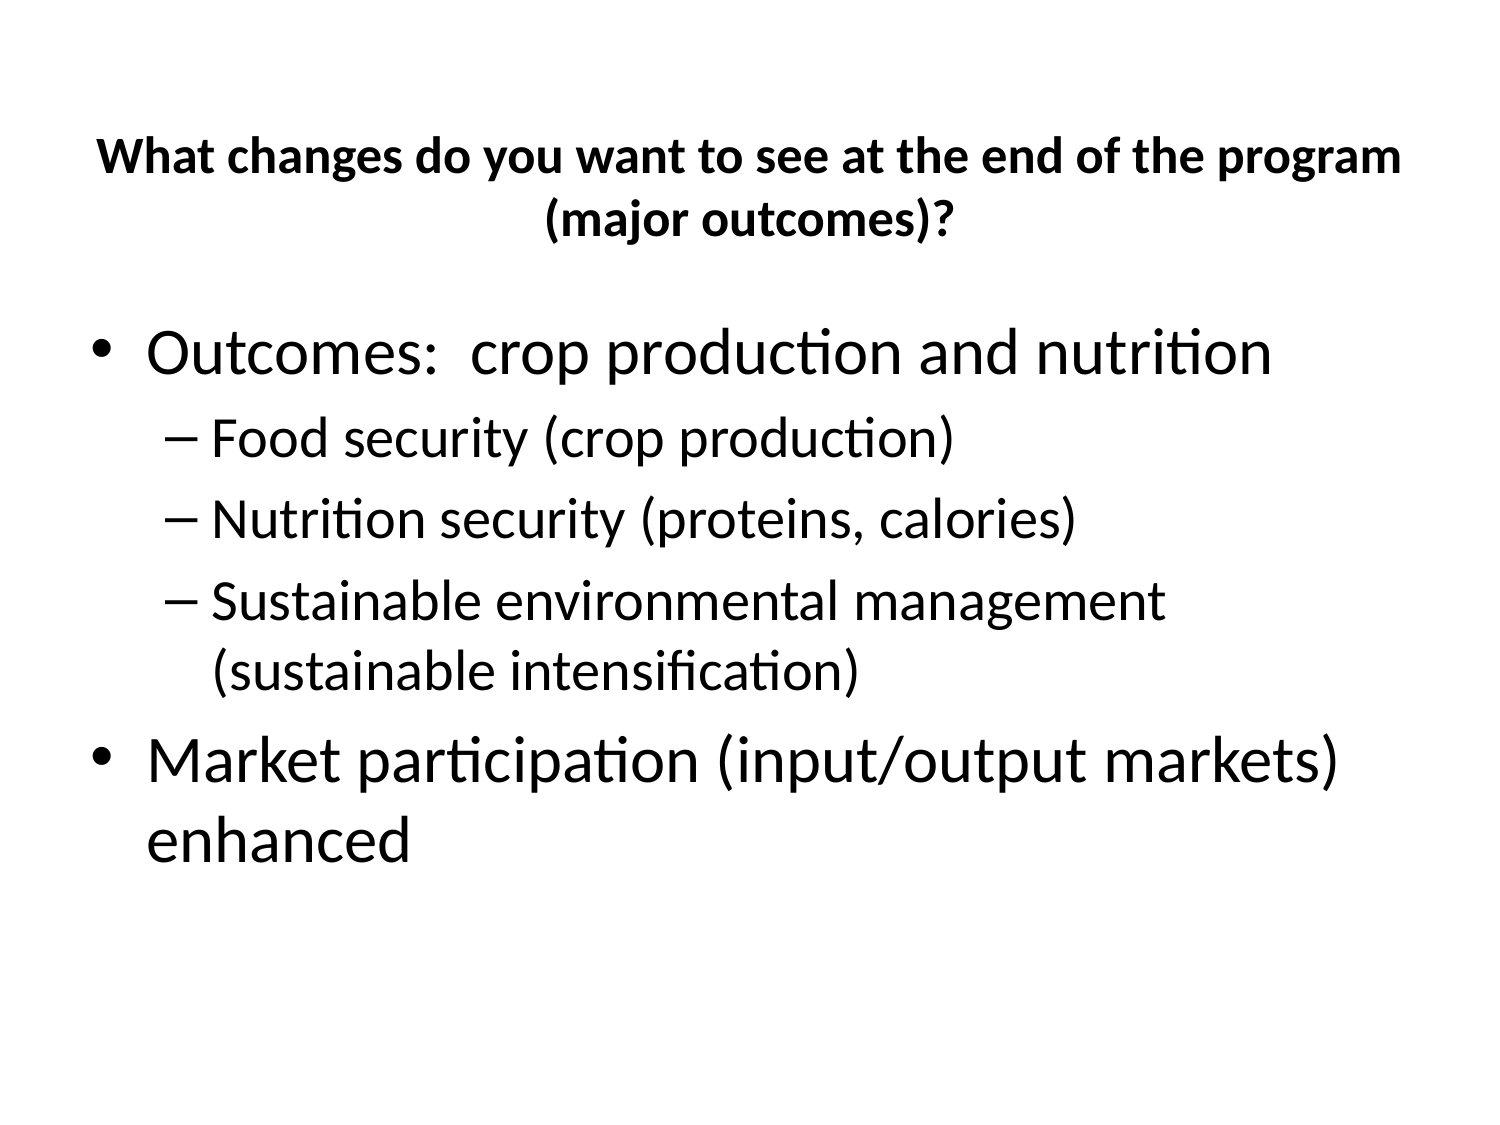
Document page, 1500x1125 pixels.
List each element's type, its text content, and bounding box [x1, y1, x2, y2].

list Outcomes: crop production and nutrition Food security (crop production) Nutrition security (proteins, calories) Sustainable environmental management (sustainable intensification) Market participation (input/output markets) enhanced [75, 299, 1425, 993]
title What changes do you want to see at the end of the program (major outcomes)? [75, 112, 1425, 299]
